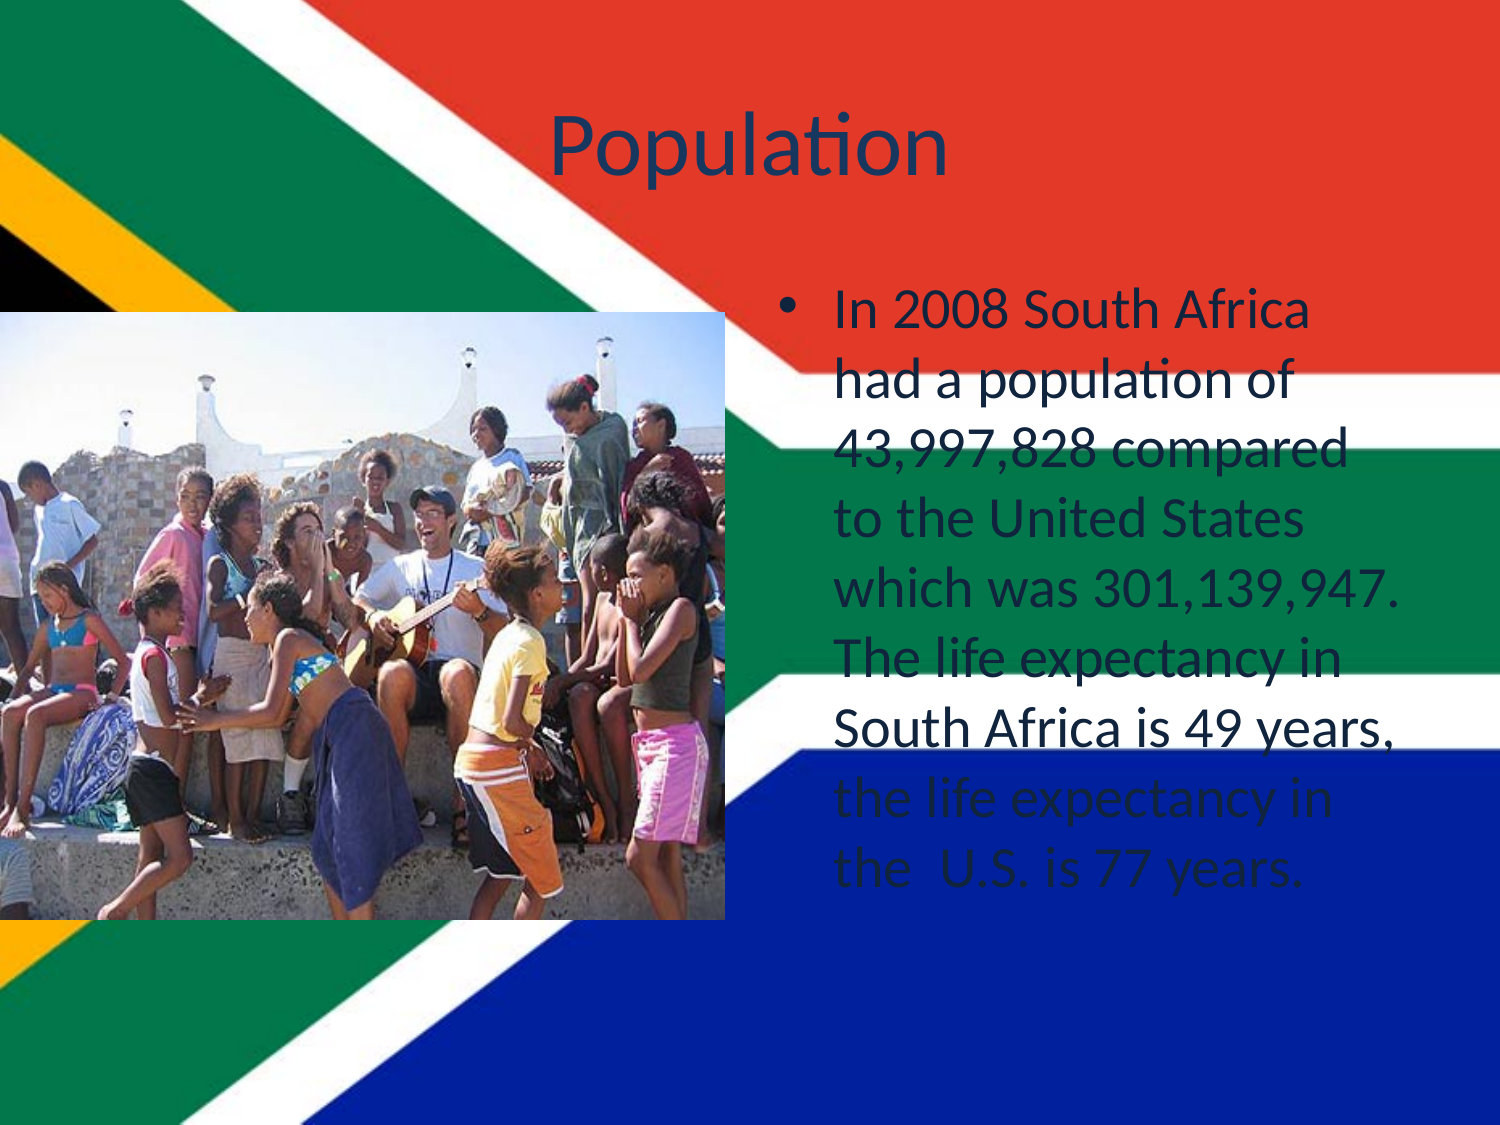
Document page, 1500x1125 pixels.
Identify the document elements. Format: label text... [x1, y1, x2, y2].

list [0, 312, 726, 921]
title Population [74, 44, 1426, 233]
list In 2008 South Africa had a population of 43,997,828 compared to the United States which was 301,139,947. The life expectancy in South Africa is 49 years, the life expectancy in the U.S. is 77 years. [762, 262, 1426, 1006]
picture [0, 0, 1500, 1125]
